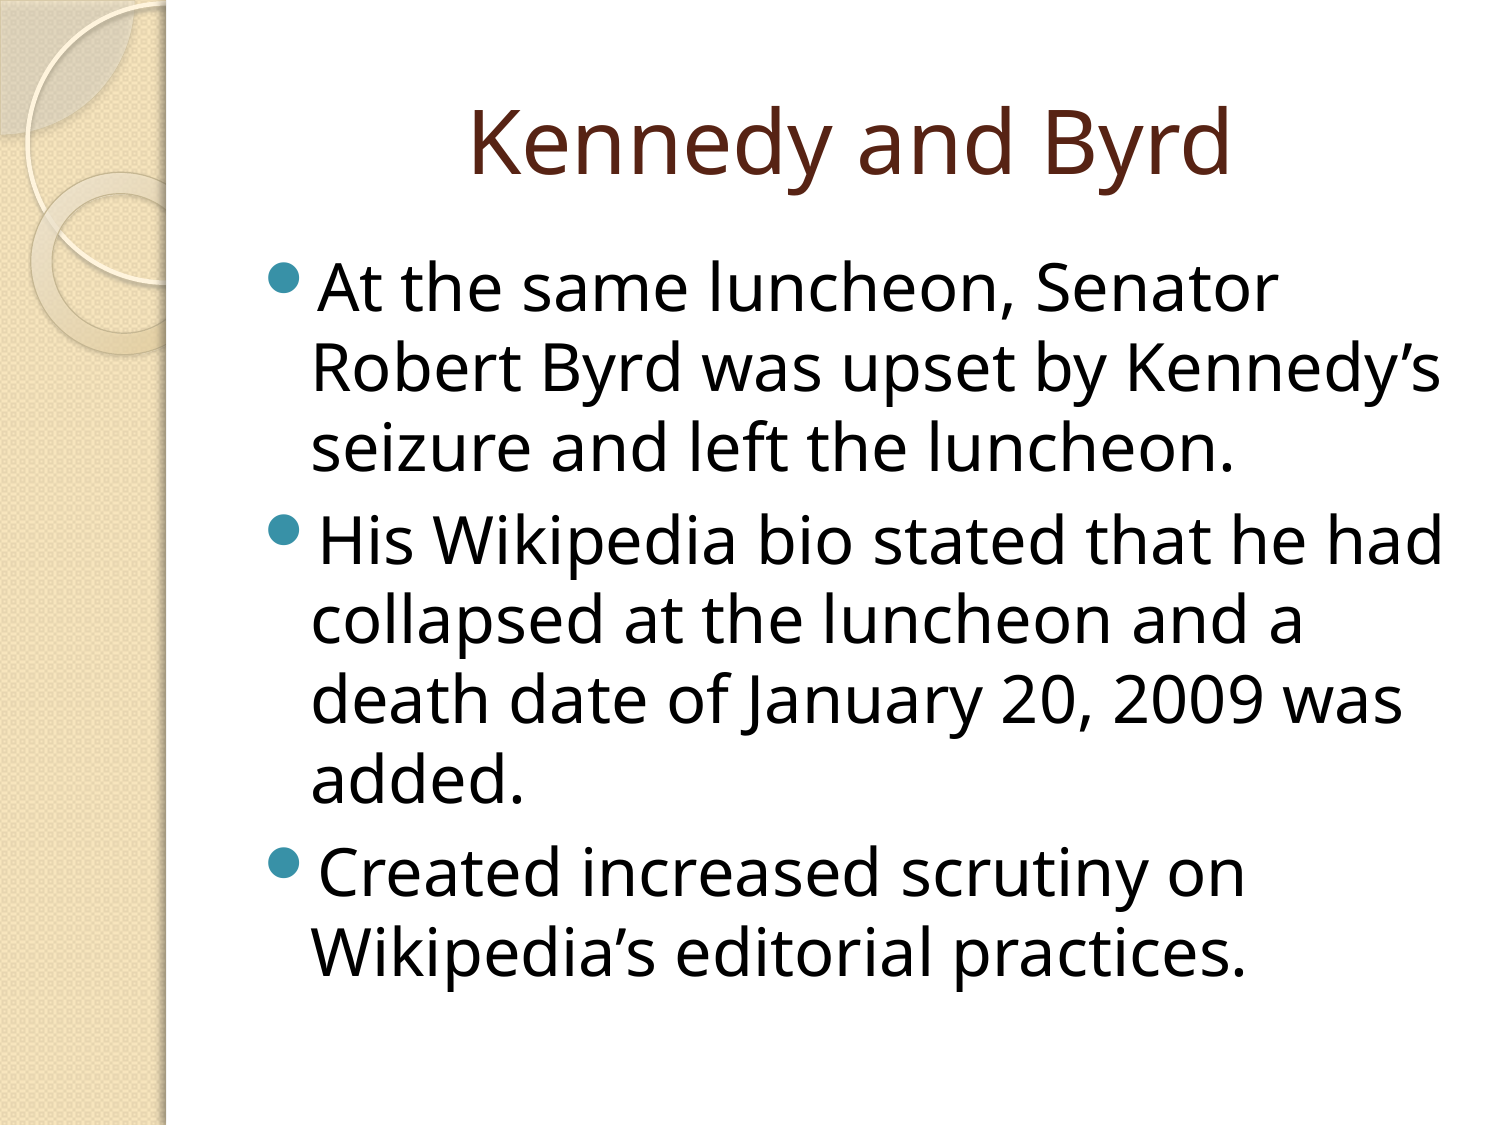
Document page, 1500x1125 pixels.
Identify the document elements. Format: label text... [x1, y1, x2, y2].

title Kennedy and Byrd [235, 45, 1466, 233]
list At the same luncheon, Senator Robert Byrd was upset by Kennedy’s seizure and left the luncheon. His Wikipedia bio stated that he had collapsed at the luncheon and a death date of January 20, 2009 was added. Created increased scrutiny on Wikipedia’s editorial practices. [235, 237, 1466, 1026]
